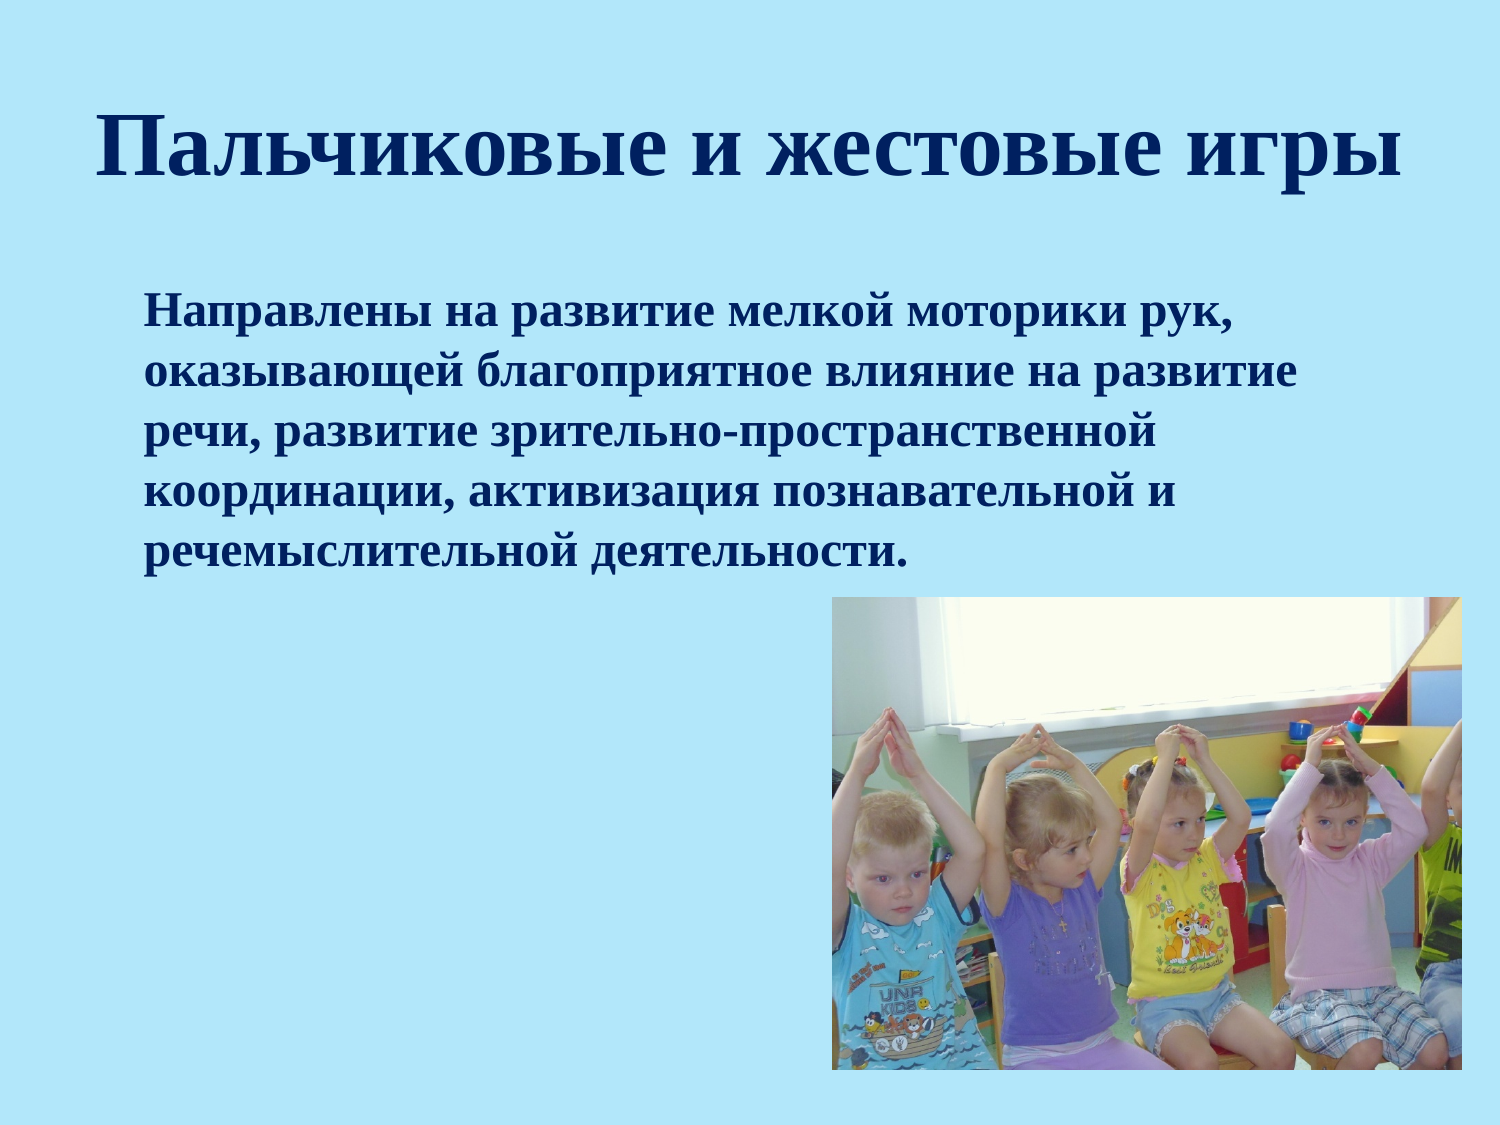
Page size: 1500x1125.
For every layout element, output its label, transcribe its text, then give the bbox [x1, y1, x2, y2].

title Пальчиковые и жестовые игры [75, 45, 1425, 233]
text_box Направлены на развитие мелкой моторики рук, оказывающей благоприятное влияние на развитие речи, развитие зрительно-пространственной координации, активизация познавательной и речемыслительной деятельности. [128, 269, 1348, 630]
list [831, 597, 1463, 1071]
